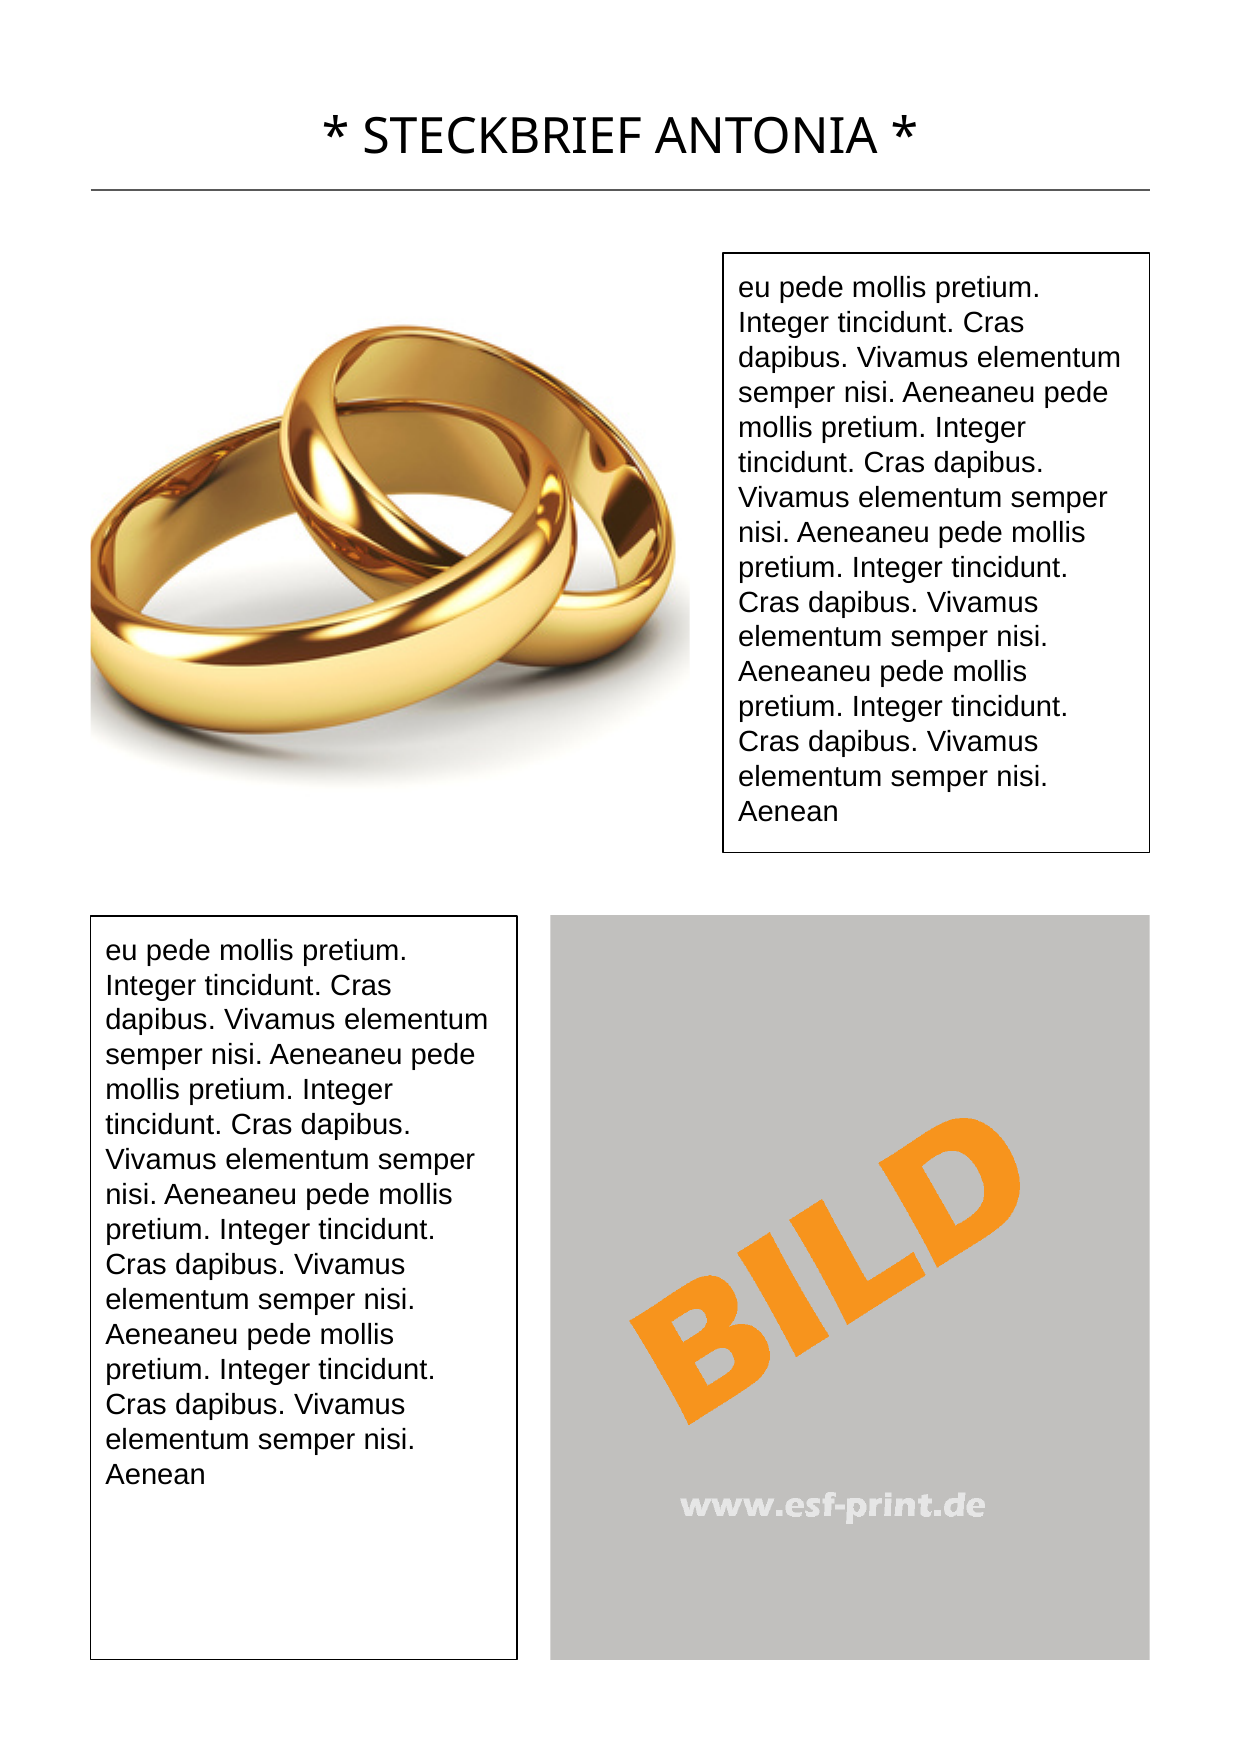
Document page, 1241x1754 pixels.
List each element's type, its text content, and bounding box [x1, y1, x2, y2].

text_box eu pede mollis pretium. Integer tincidunt. Cras dapibus. Vivamus elementum semper nisi. Aeneaneu pede mollis pretium. Integer tincidunt. Cras dapibus. Vivamus elementum semper nisi. Aeneaneu pede mollis pretium. Integer tincidunt. Cras dapibus. Vivamus elementum semper nisi. Aeneaneu pede mollis pretium. Integer tincidunt. Cras dapibus. Vivamus elementum semper nisi. Aenean [90, 915, 517, 1660]
picture [90, 252, 690, 853]
picture [550, 915, 1150, 1660]
text_box eu pede mollis pretium. Integer tincidunt. Cras dapibus. Vivamus elementum semper nisi. Aeneaneu pede mollis pretium. Integer tincidunt. Cras dapibus. Vivamus elementum semper nisi. Aeneaneu pede mollis pretium. Integer tincidunt. Cras dapibus. Vivamus elementum semper nisi. Aeneaneu pede mollis pretium. Integer tincidunt. Cras dapibus. Vivamus elementum semper nisi. Aenean [723, 253, 1150, 853]
text_box * STECKBRIEF ANTONIA * [90, 88, 1150, 180]
